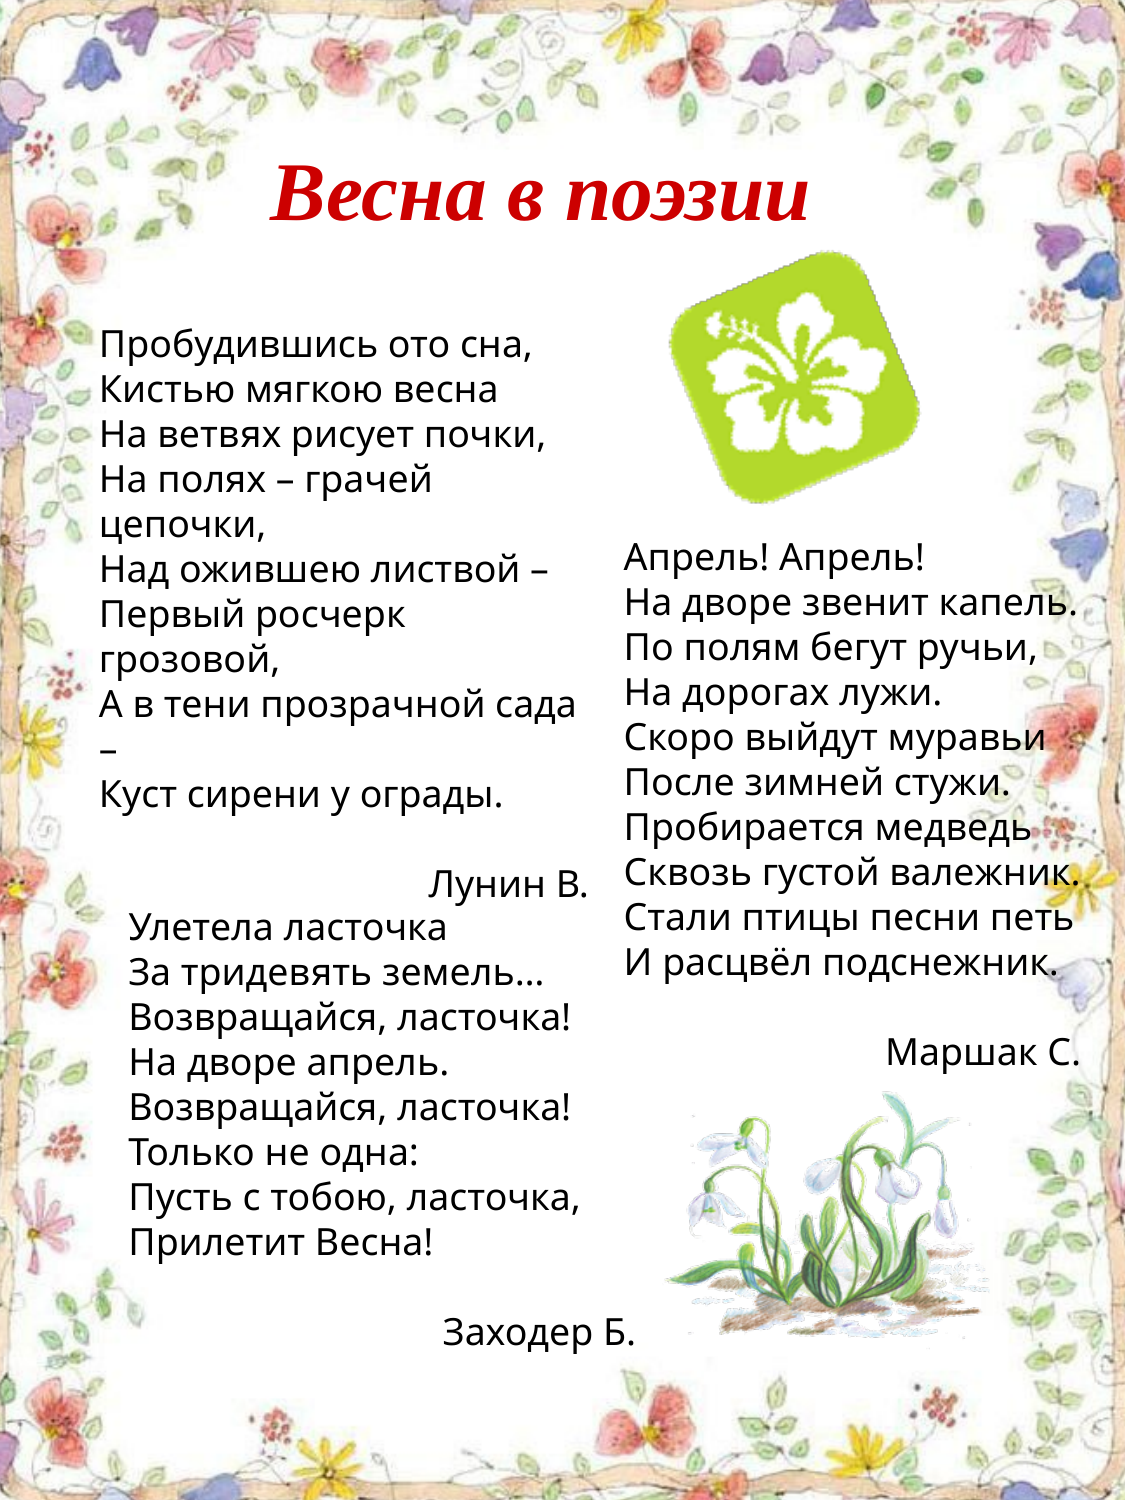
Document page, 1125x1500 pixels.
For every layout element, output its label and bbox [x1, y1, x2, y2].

text_box [0, 0, 1125, 1500]
